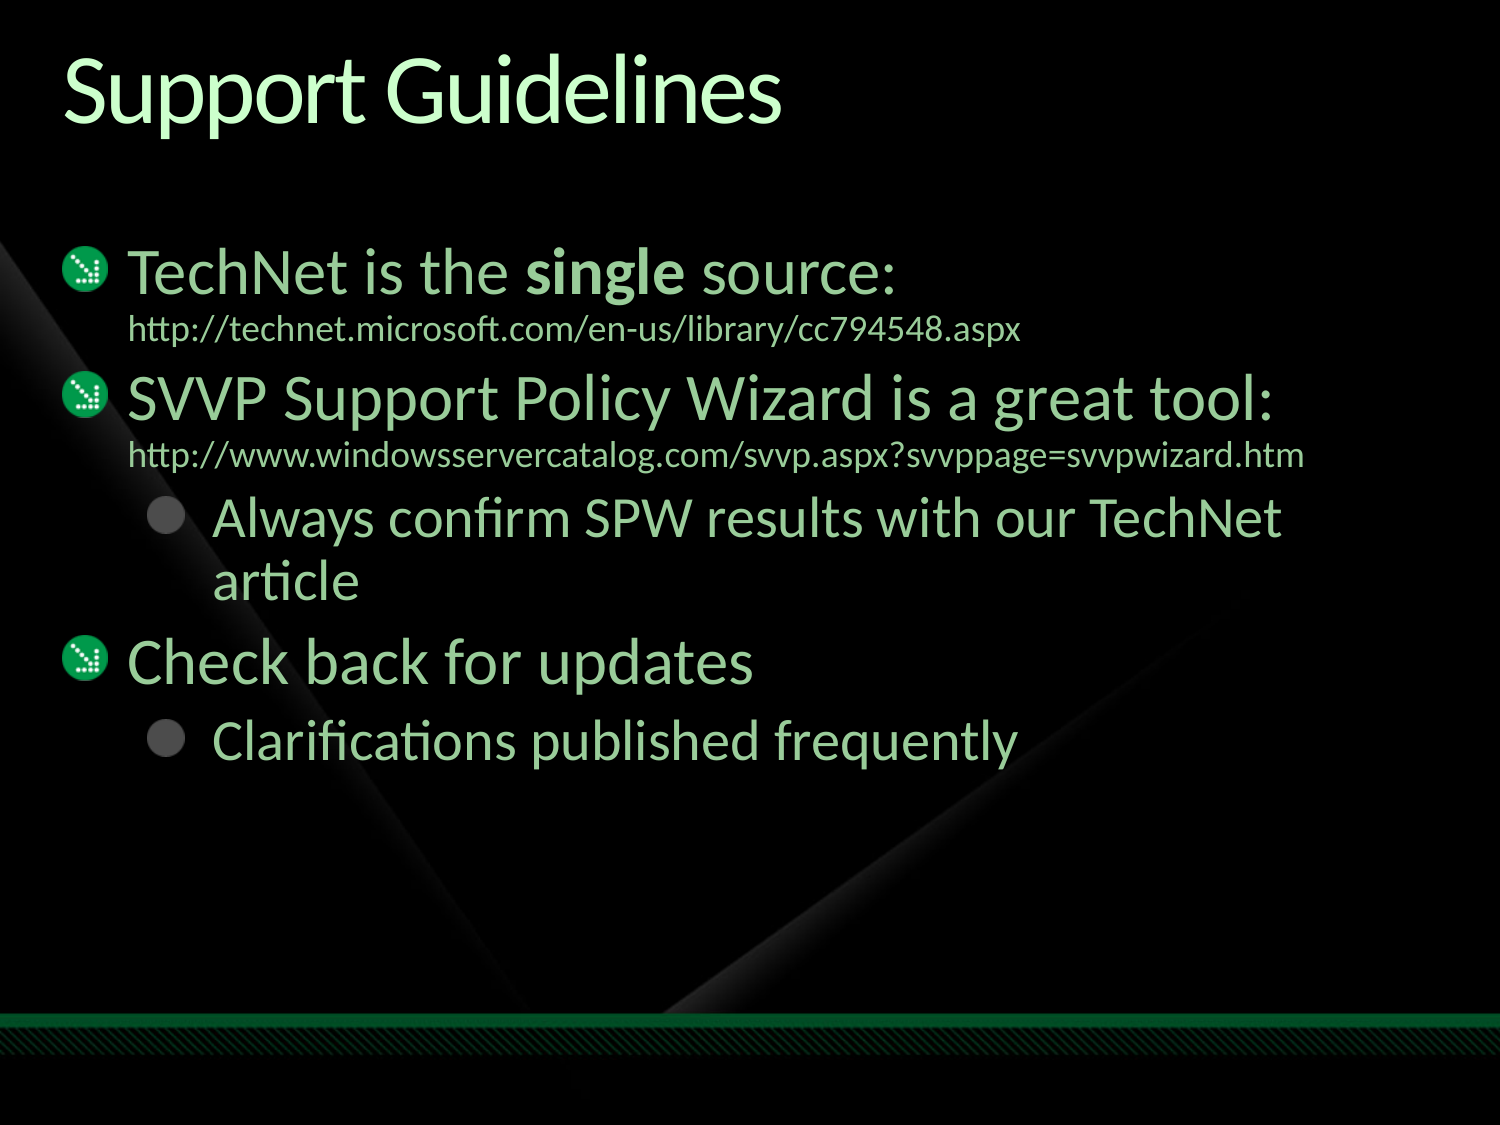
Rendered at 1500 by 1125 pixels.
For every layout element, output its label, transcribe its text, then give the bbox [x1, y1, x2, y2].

picture [0, 0, 1500, 1125]
title Support Guidelines [62, 37, 1438, 147]
list TechNet is the single source: http://technet.microsoft.com/en-us/library/cc794548.aspx SVVP Support Policy Wizard is a great tool: http://www.windowsservercatalog.com/svvp.aspx?svvppage=svvpwizard.htm Always confirm SPW results with our TechNet article Check back for updates Clarifications published frequently [62, 237, 1438, 789]
